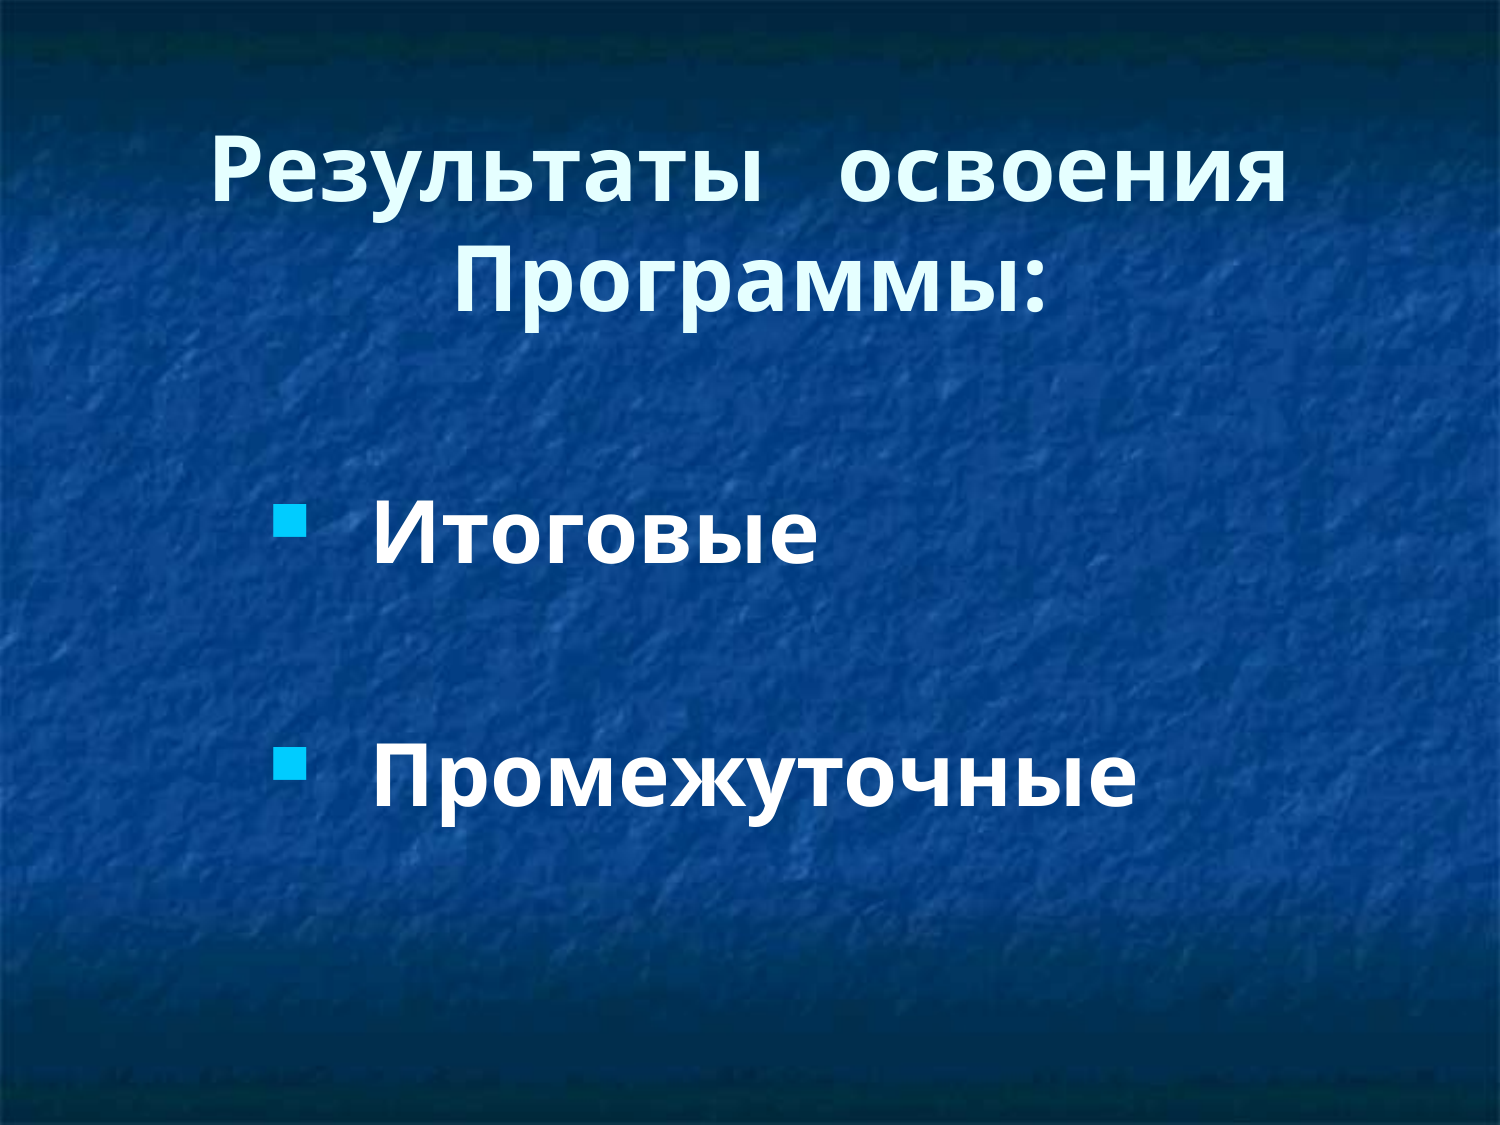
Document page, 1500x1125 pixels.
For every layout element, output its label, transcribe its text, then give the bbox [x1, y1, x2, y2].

list Итоговые Промежуточные [253, 467, 1258, 941]
title Результаты освоения Программы: [74, 89, 1425, 351]
picture [0, 0, 1500, 1125]
